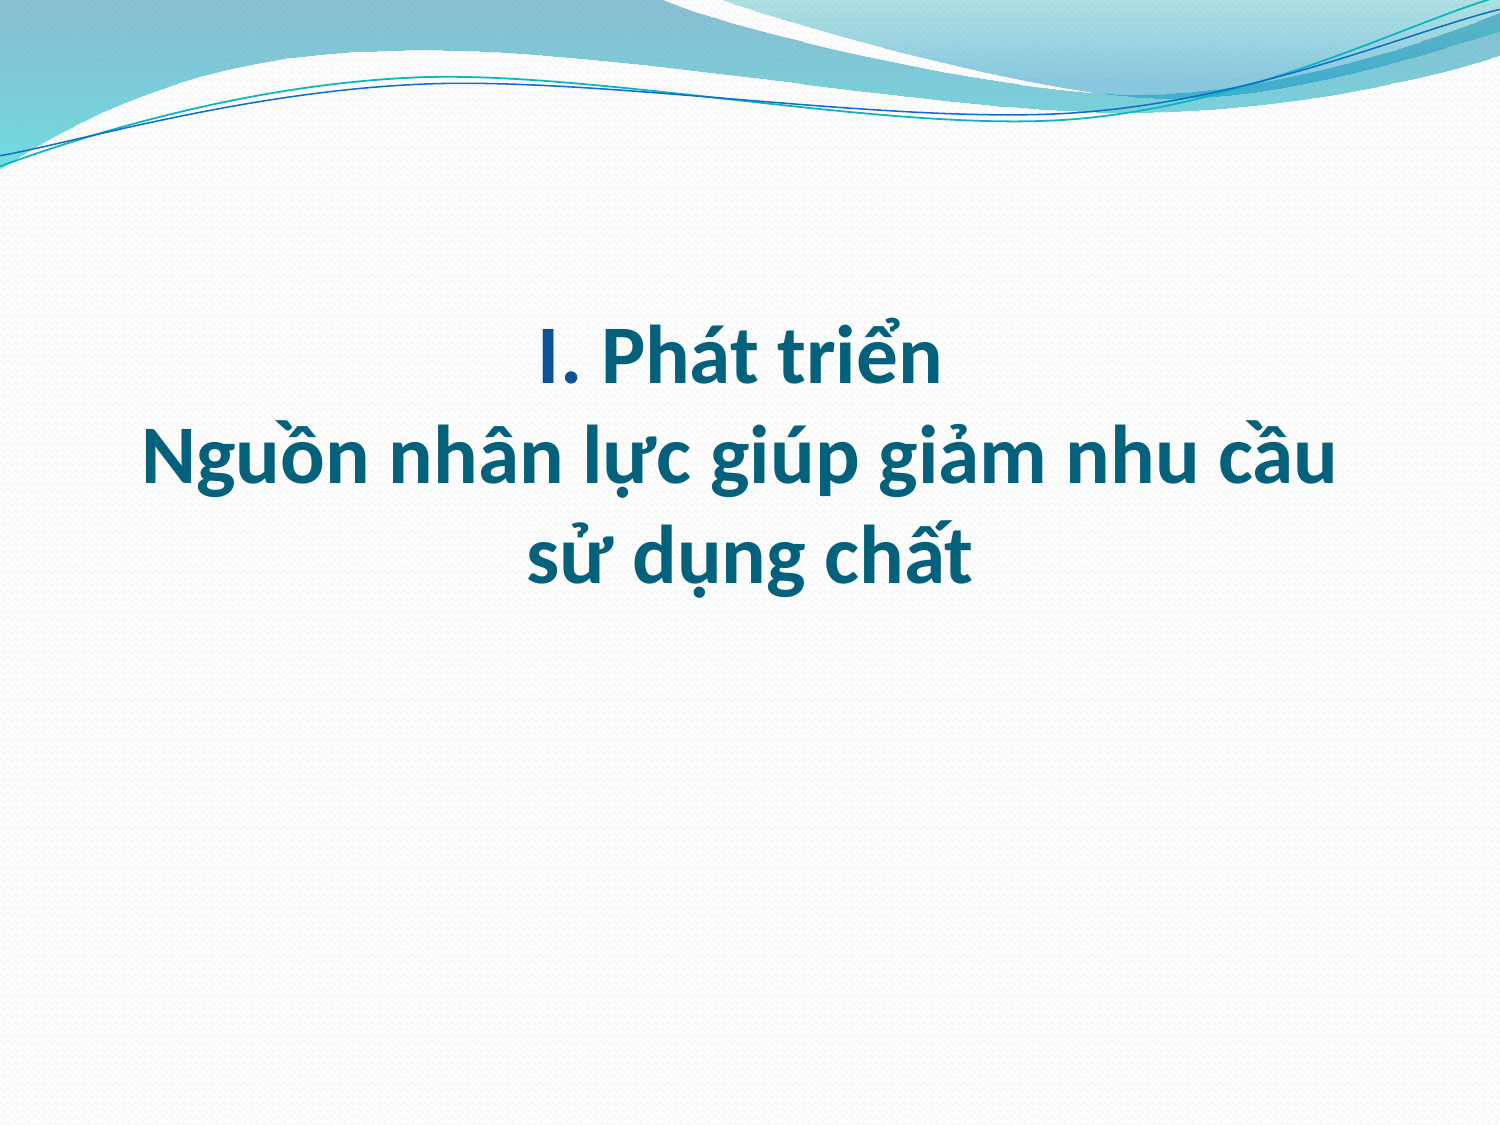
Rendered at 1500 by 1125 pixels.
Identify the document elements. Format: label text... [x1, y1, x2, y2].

title I. Phát triển Nguồn nhân lực giúp giảm nhu cầu sử dụng chất [0, 412, 1500, 600]
